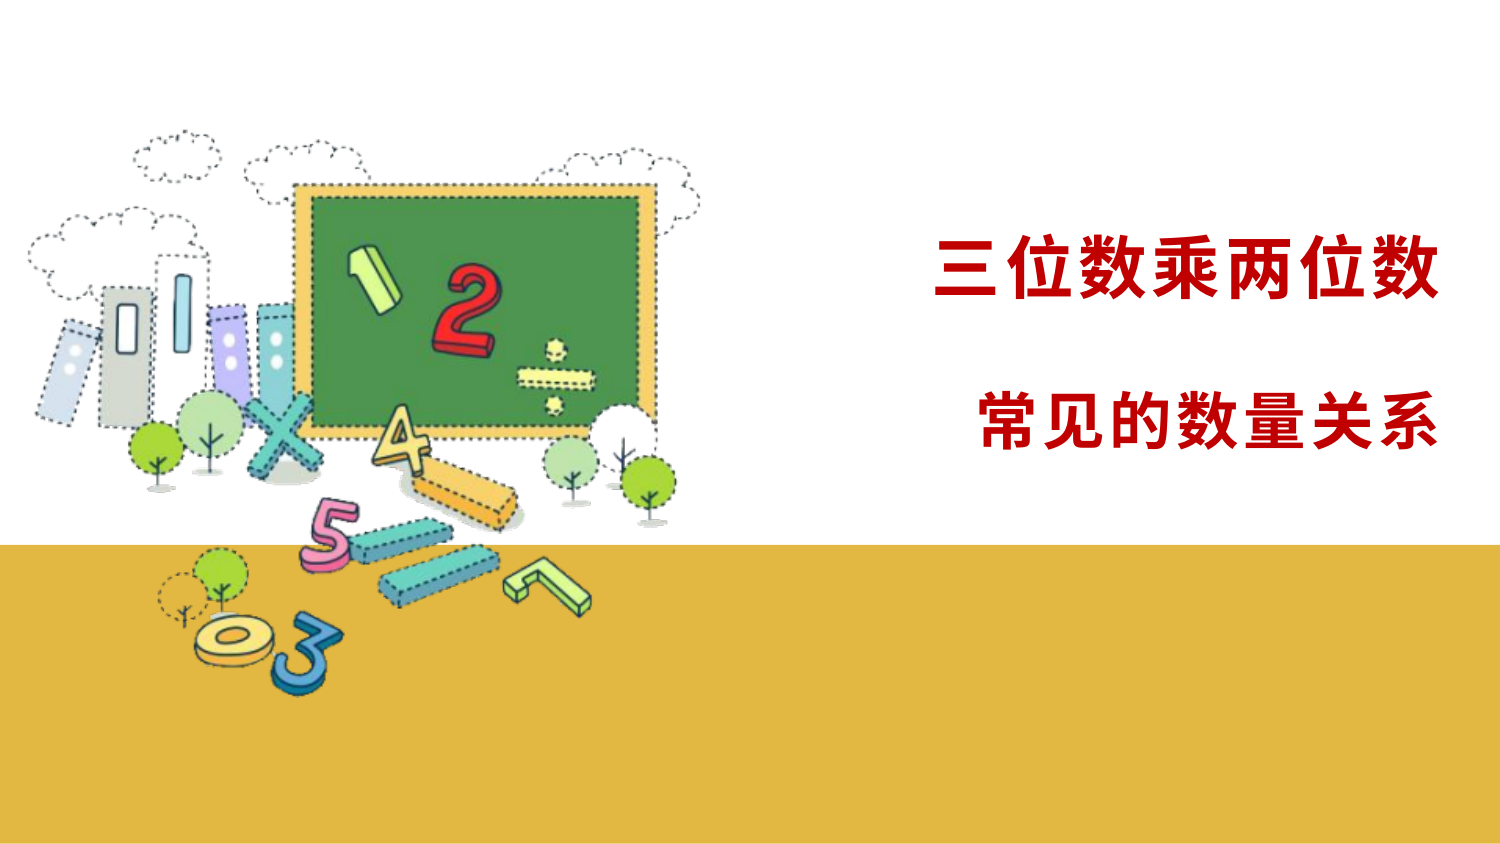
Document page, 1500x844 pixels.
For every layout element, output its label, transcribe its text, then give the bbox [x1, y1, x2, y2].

picture [22, 102, 708, 737]
text_box [0, 544, 1500, 844]
text_box 三位数乘两位数 常见的数量关系 [708, 136, 1453, 463]
